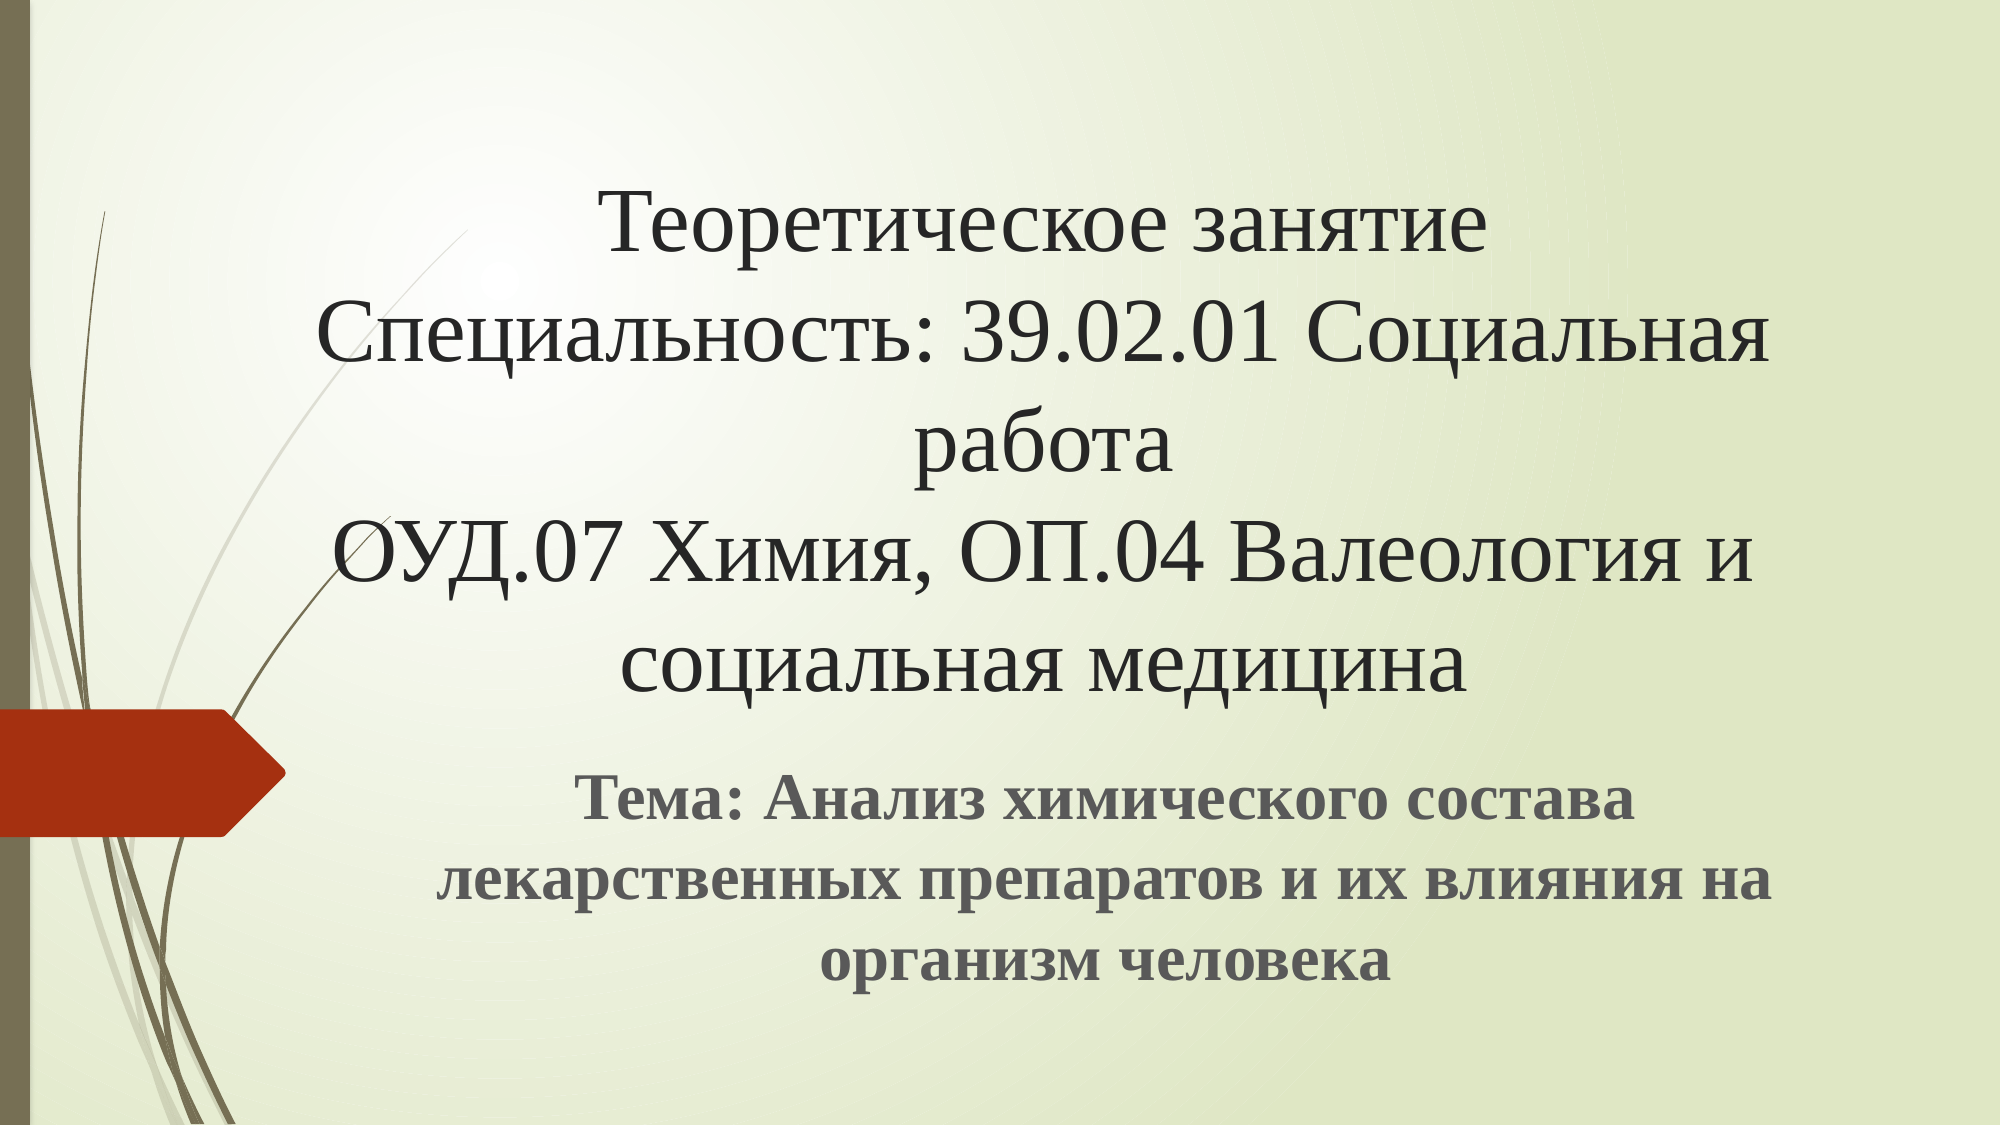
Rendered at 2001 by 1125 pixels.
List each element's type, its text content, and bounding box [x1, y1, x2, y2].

title Теоретическое занятие Специальность: 39.02.01 Социальная работа ОУД.07 Химия, ОП.04 Валеология и социальная медицина [231, 67, 1858, 840]
subtitle Тема: Анализ химического состава лекарственных препаратов и их влияния на организм человека [366, 745, 1846, 1083]
